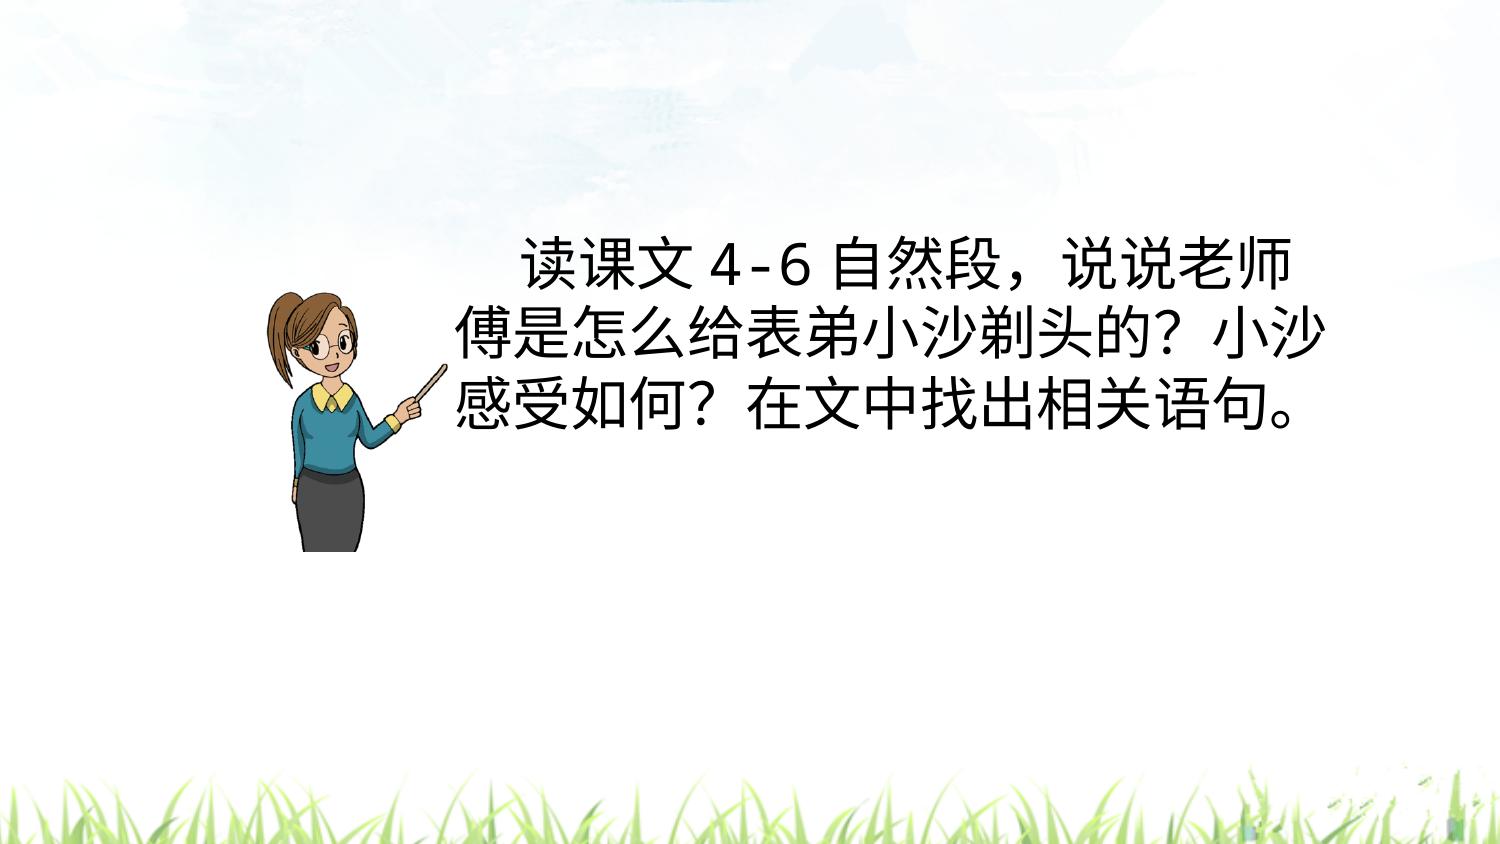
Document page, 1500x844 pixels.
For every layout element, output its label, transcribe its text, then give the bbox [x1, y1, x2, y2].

text_box 读课文4-6自然段，说说老师傅是怎么给表弟小沙剃头的？小沙感受如何？在文中找出相关语句。 [442, 221, 1341, 443]
picture [0, 0, 1500, 844]
